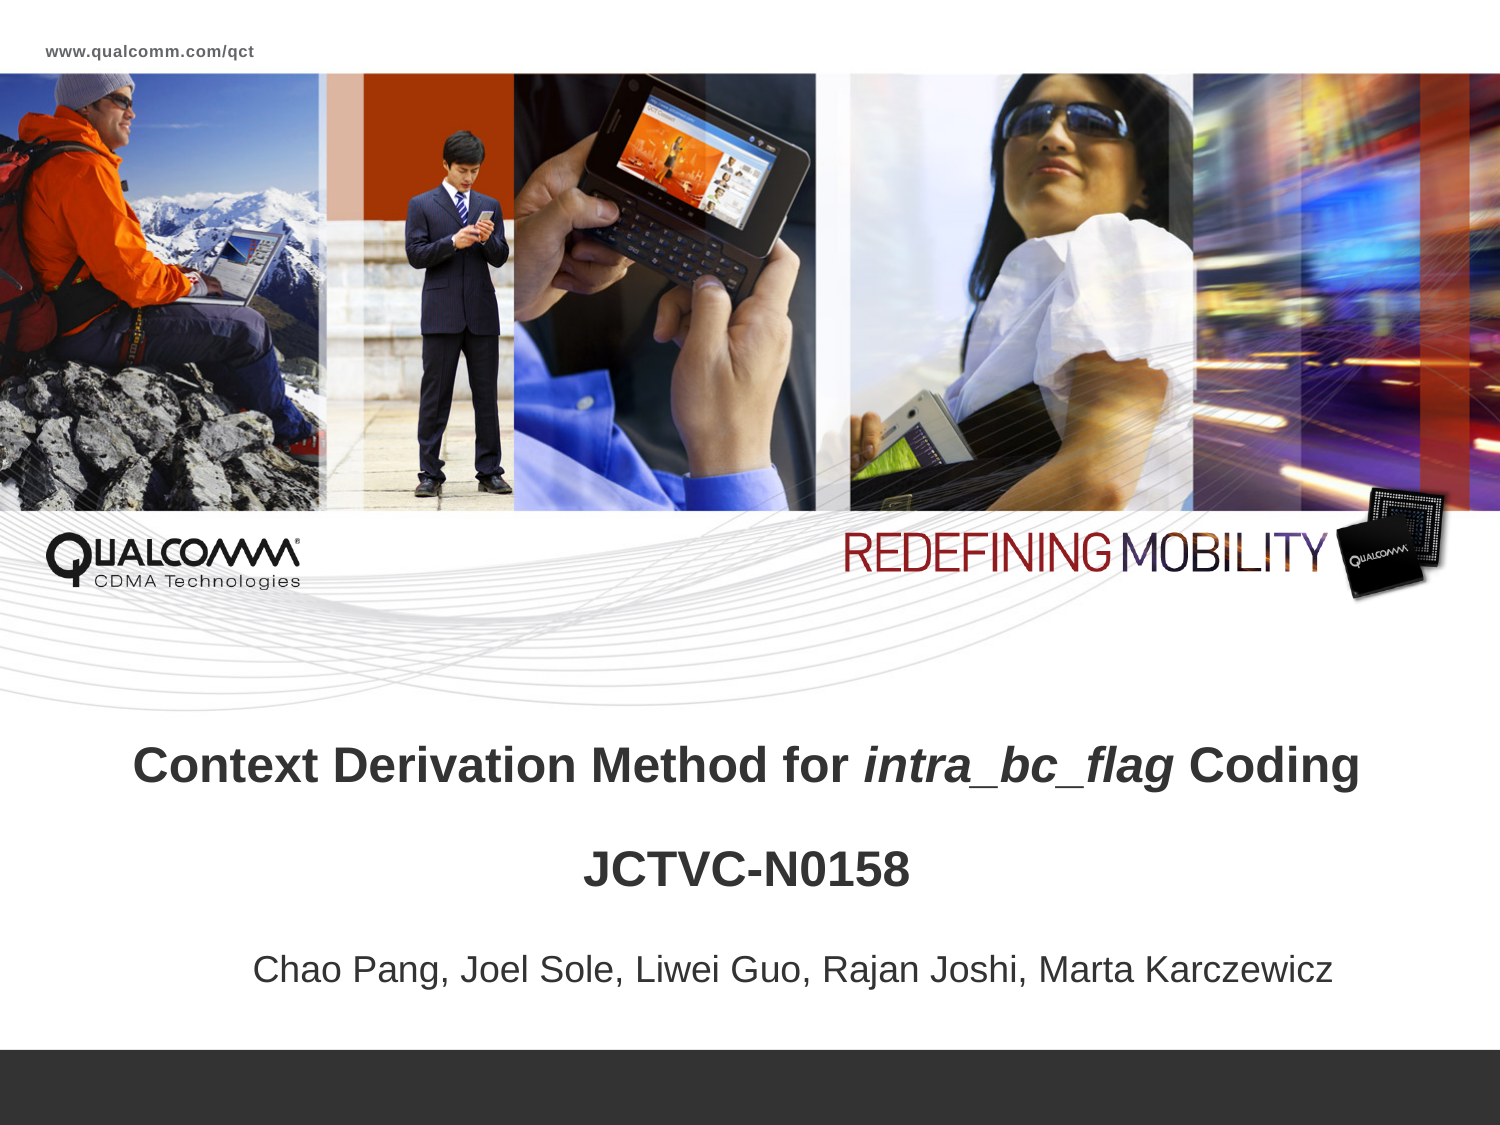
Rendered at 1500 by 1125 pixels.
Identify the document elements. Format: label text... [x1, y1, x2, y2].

subtitle Chao Pang, Joel Sole, Liwei Guo, Rajan Joshi, Marta Karczewicz [237, 937, 1413, 998]
picture [0, 12, 1500, 744]
picture [30, 1048, 372, 1052]
title Context Derivation Method for intra_bc_flag Coding JCTVC-N0158 [0, 662, 1494, 904]
